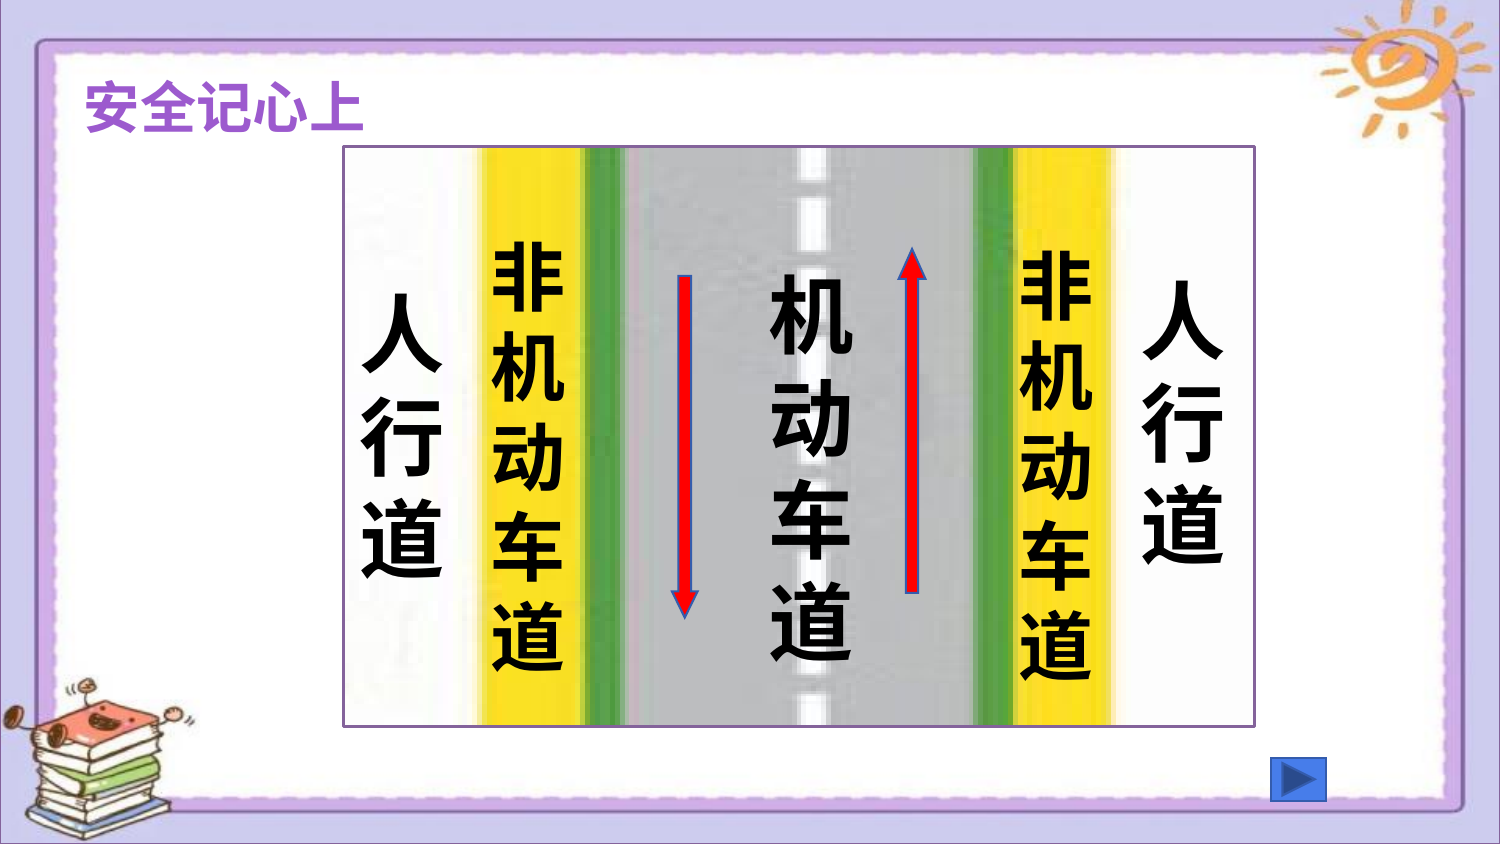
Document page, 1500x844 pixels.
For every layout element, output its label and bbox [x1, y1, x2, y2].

picture [345, 147, 1254, 725]
list [0, 0, 1500, 844]
